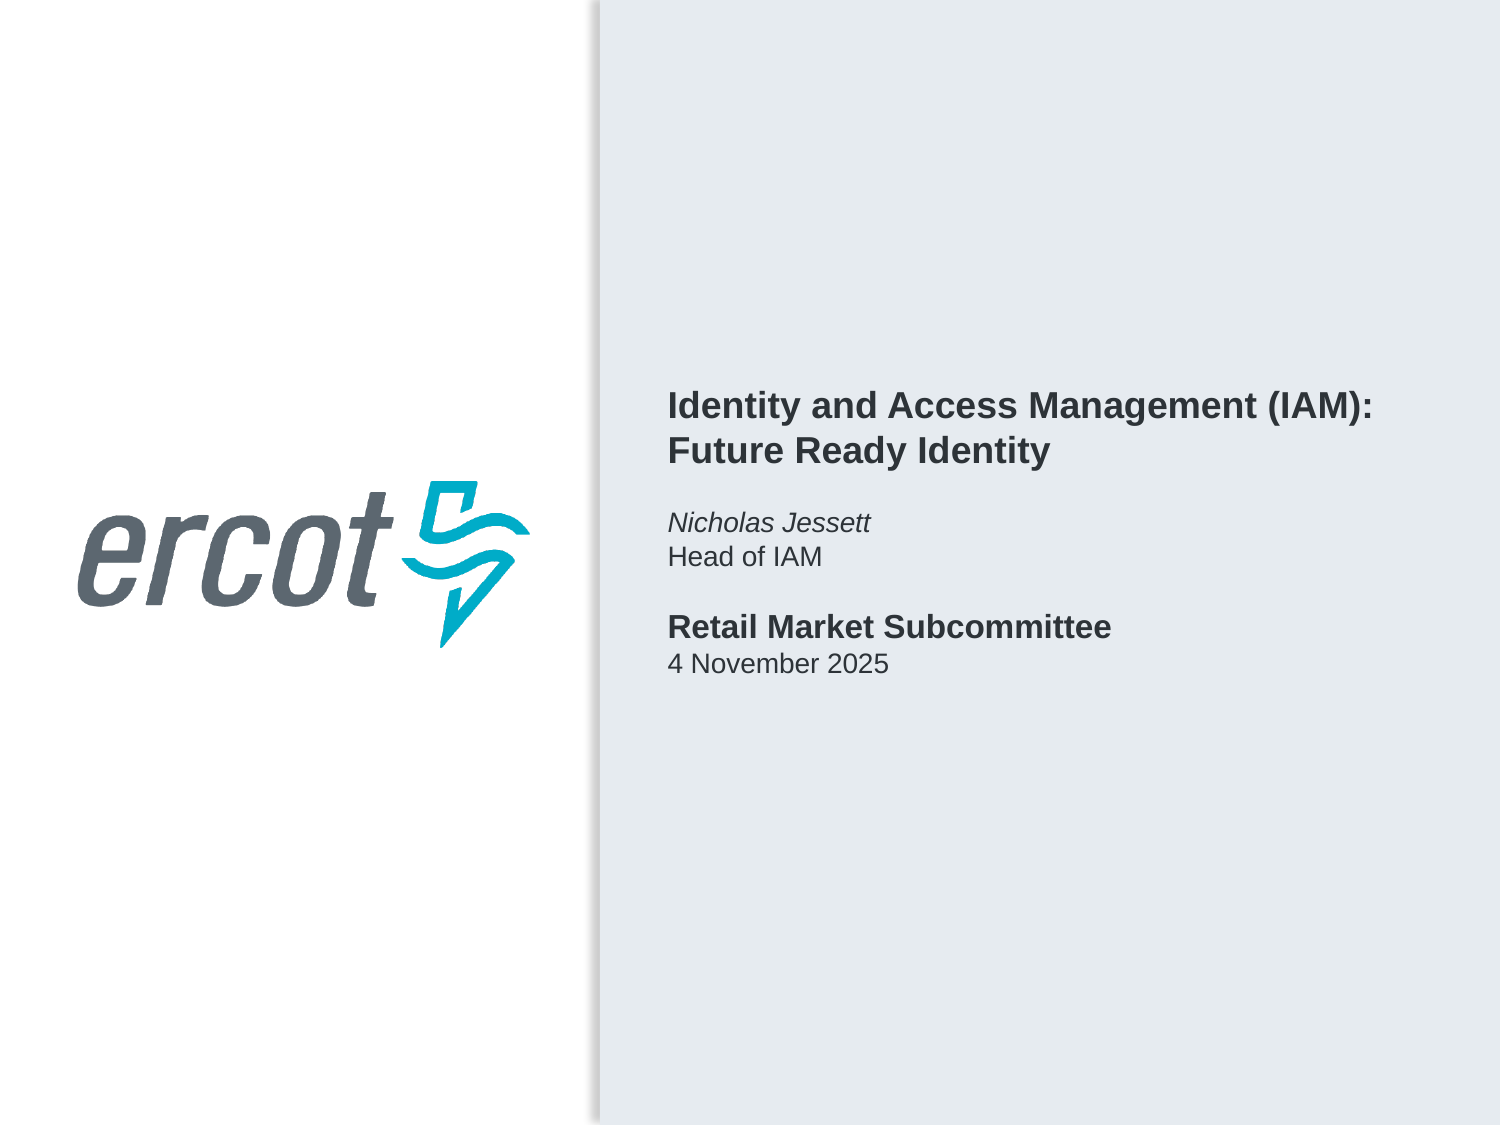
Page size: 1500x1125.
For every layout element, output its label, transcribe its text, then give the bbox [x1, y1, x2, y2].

picture [68, 471, 538, 654]
text_box Identity and Access Management (IAM): Future Ready Identity Nicholas Jessett Head of IAM Retail Market Subcommittee 4 November 2025 [656, 375, 1485, 753]
